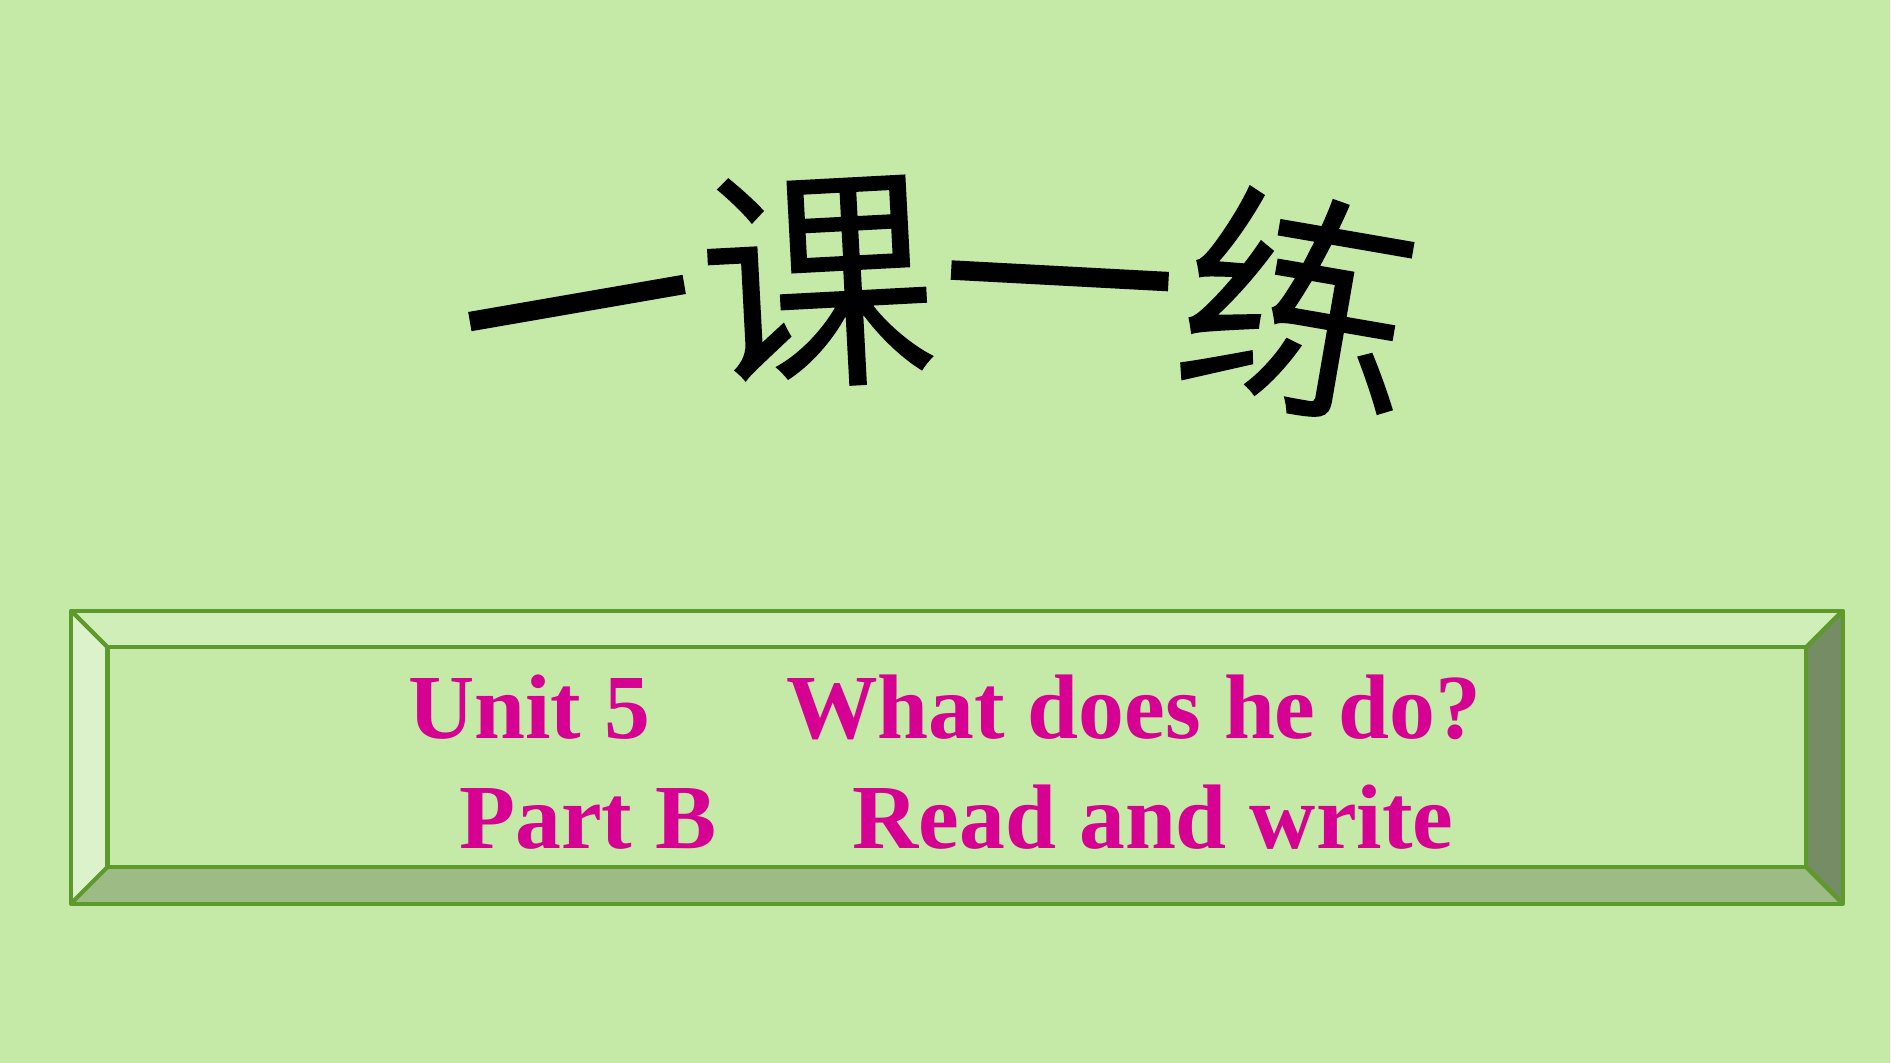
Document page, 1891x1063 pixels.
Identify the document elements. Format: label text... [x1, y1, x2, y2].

text_box Unit 5 What does he do? Part B Read and write [69, 609, 1845, 906]
